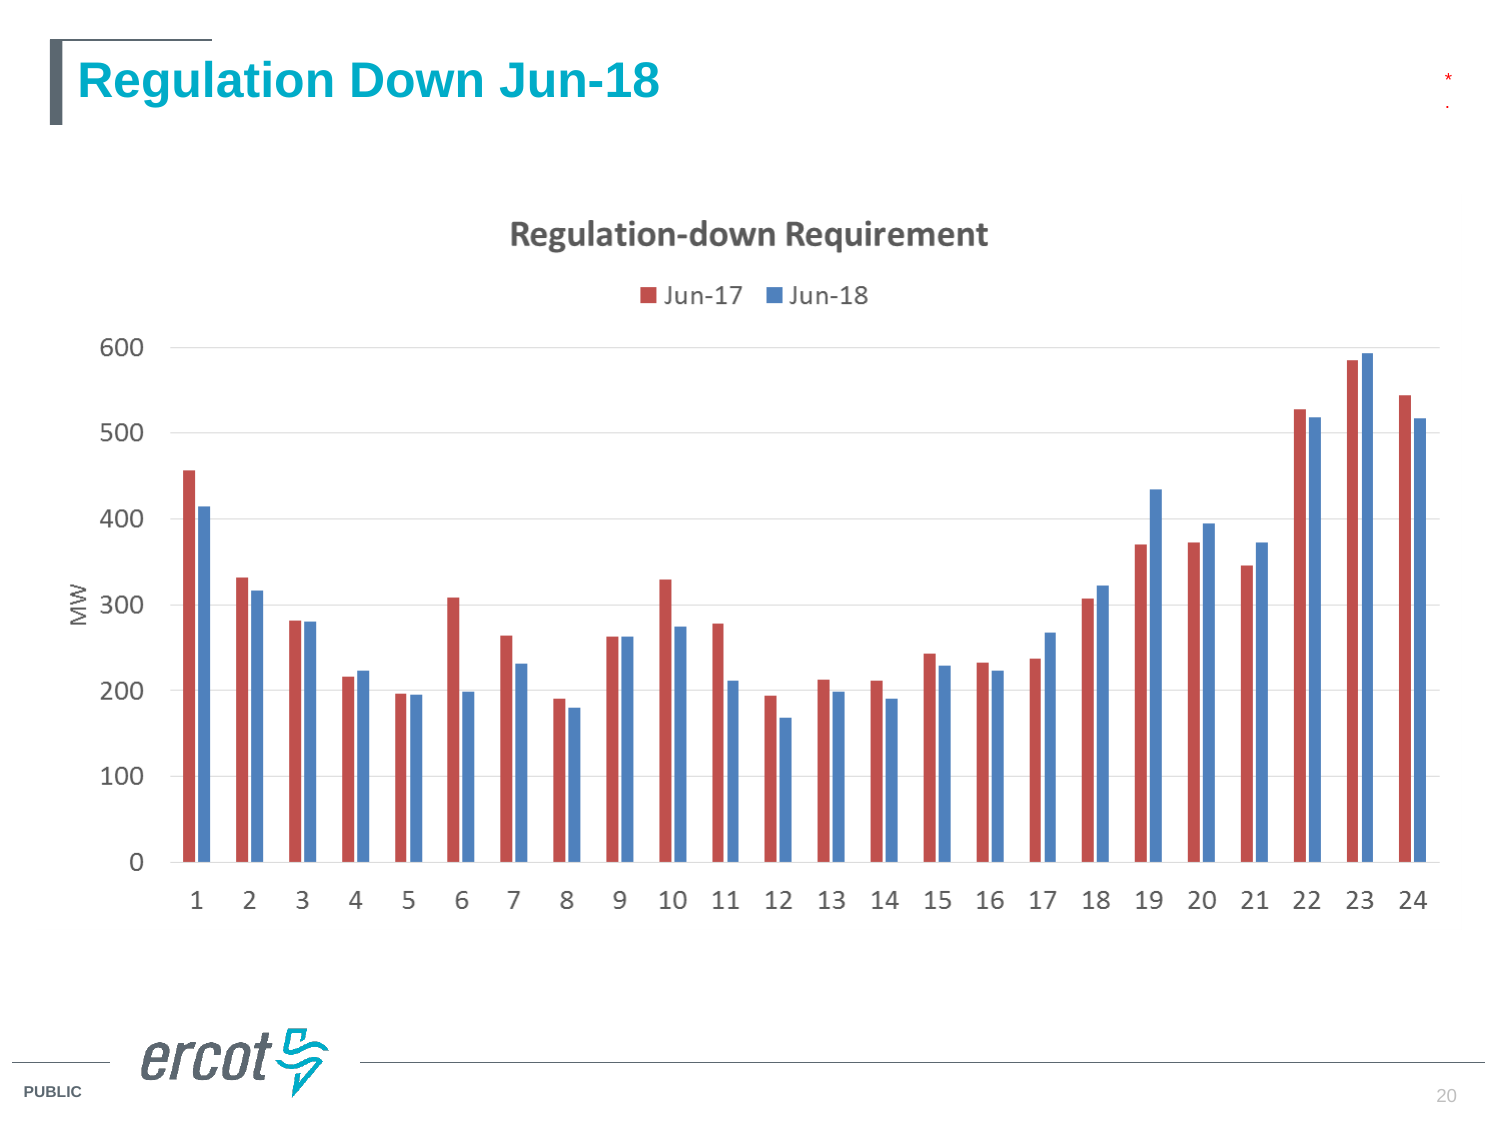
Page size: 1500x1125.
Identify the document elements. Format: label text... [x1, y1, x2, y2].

text_box *. [1430, 60, 1470, 105]
picture [36, 194, 1464, 931]
picture [137, 1024, 332, 1100]
title Regulation Down Jun-18 [62, 39, 1450, 125]
